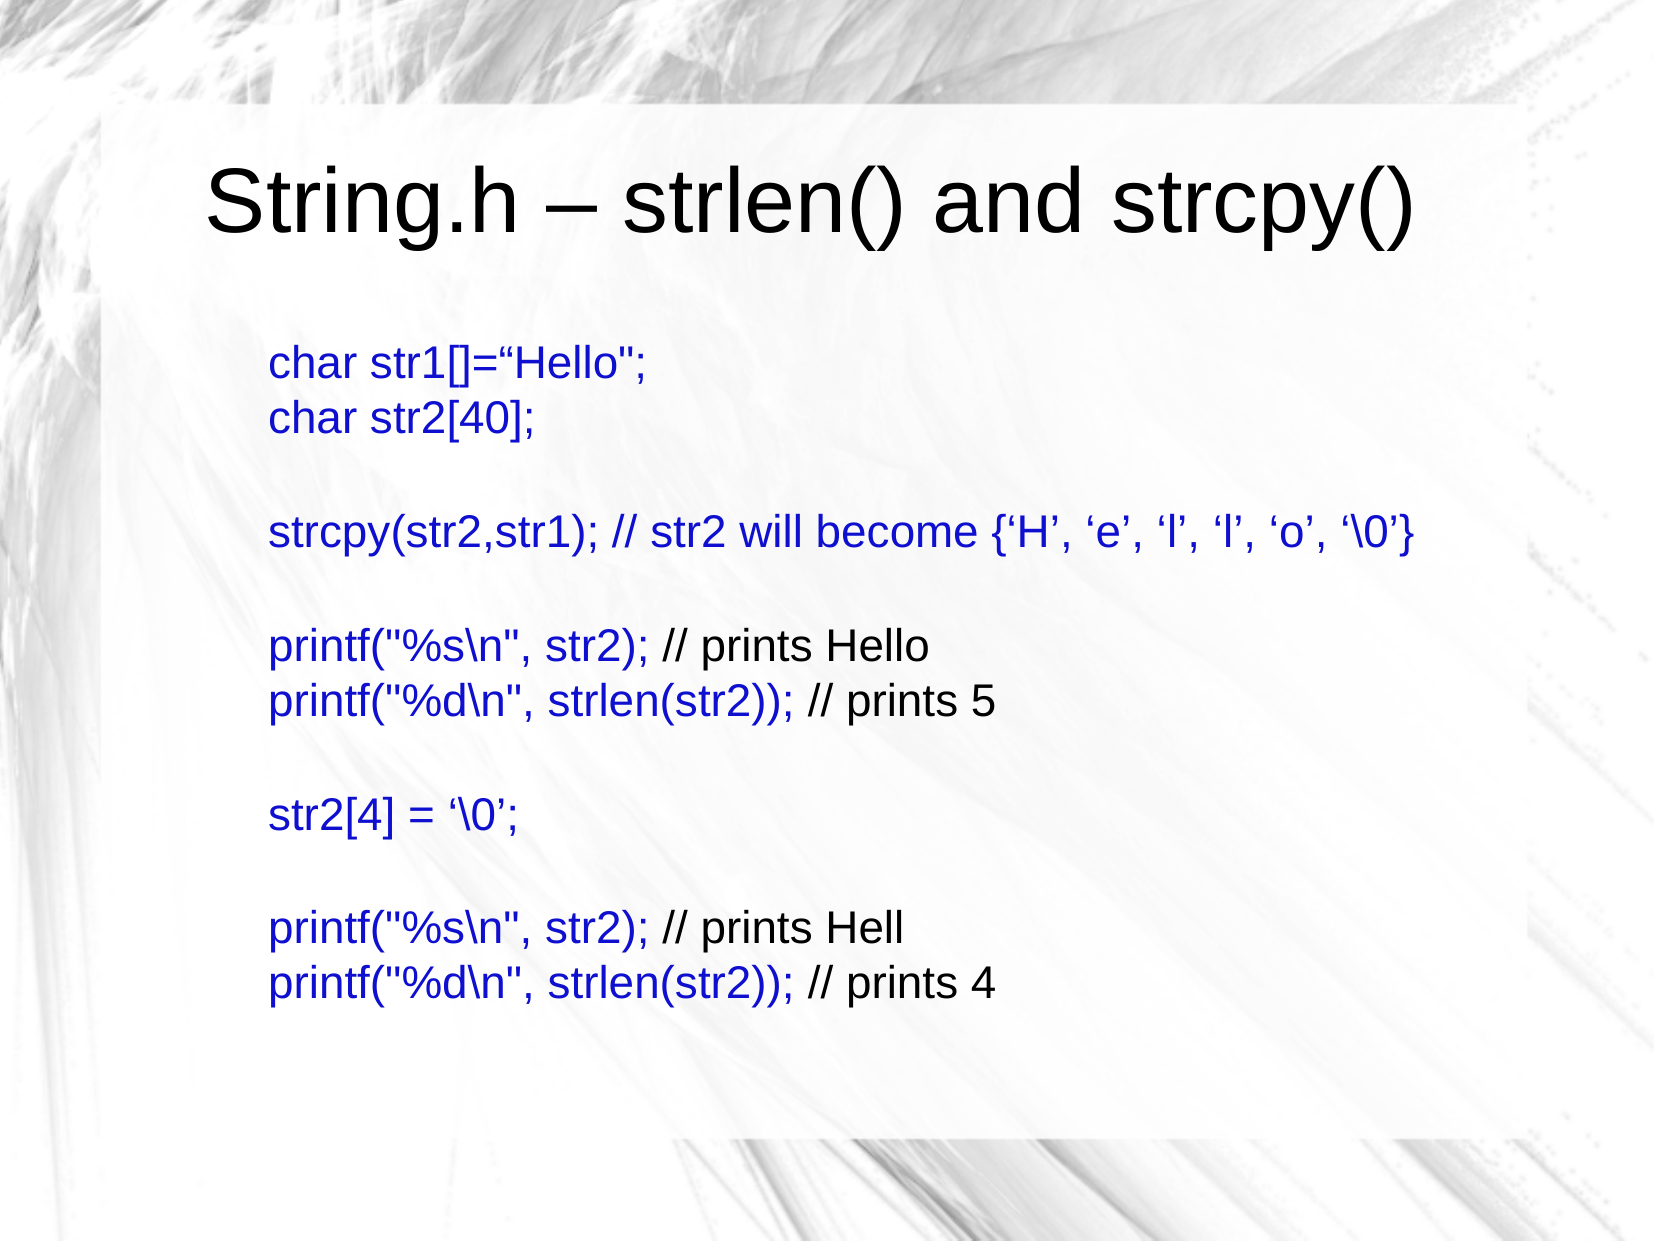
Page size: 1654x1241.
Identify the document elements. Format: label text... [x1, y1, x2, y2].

picture [0, 0, 1654, 1241]
list char str1[]=“Hello"; char str2[40]; strcpy(str2,str1); // str2 will become {‘H’, ‘e’, ‘l’, ‘l’, ‘o’, ‘\0’} printf("%s\n", str2); // prints Hello printf("%d\n", strlen(str2)); // prints 5 str2[4] = ‘\0’; printf("%s\n", str2); // prints Hell printf("%d\n", strlen(str2)); // prints 4 [118, 332, 1571, 1121]
title String.h – strlen() and strcpy() [118, 93, 1506, 299]
